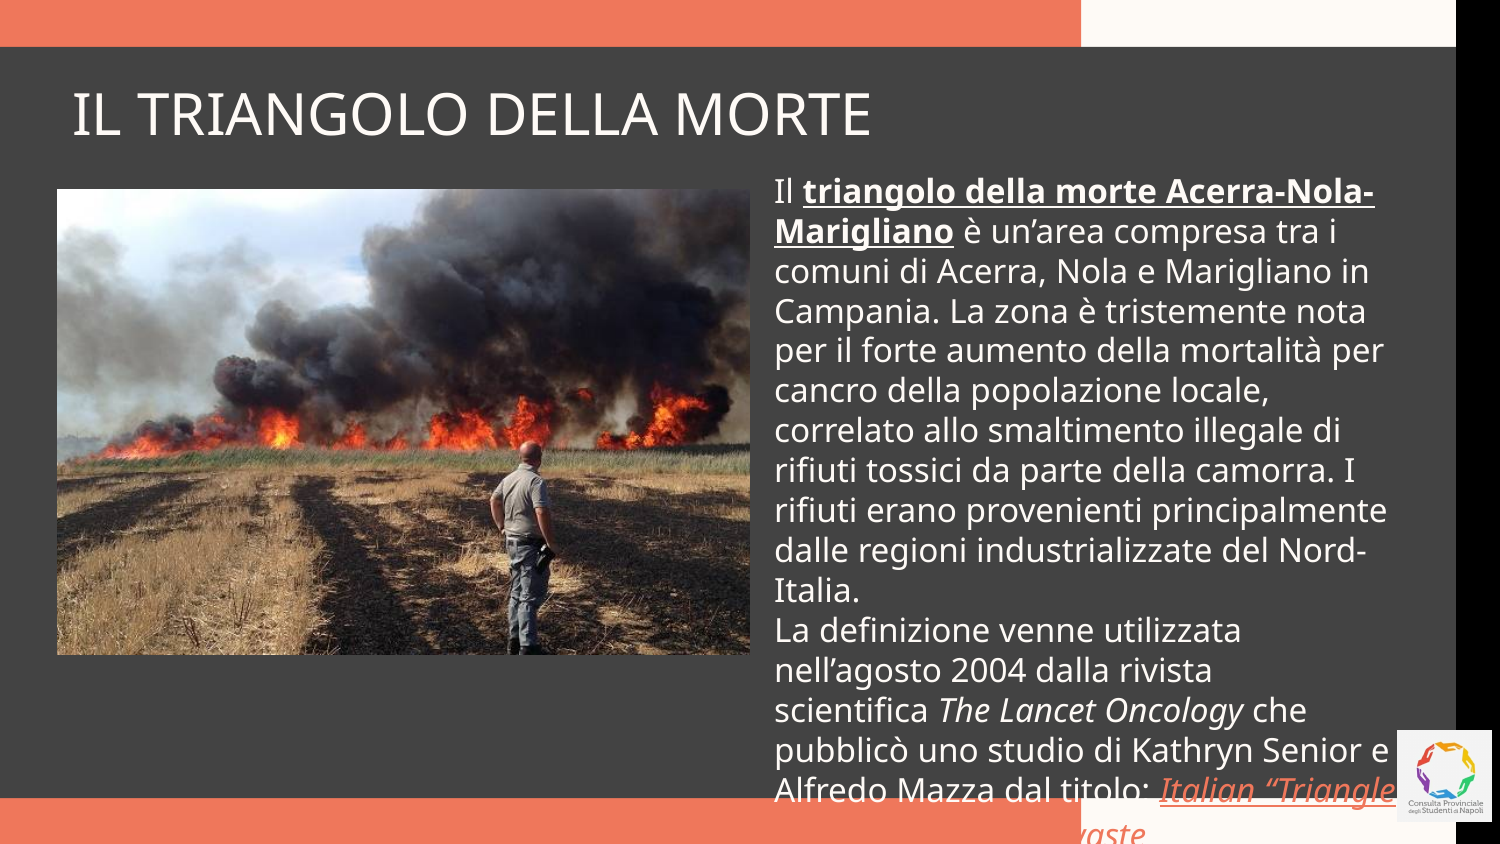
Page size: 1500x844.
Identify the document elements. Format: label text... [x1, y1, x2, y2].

picture [1397, 730, 1492, 822]
text_box Il triangolo della morte Acerra-Nola-Marigliano è un’area compresa tra i comuni di Acerra, Nola e Marigliano in Campania. La zona è tristemente nota per il forte aumento della mortalità per cancro della popolazione locale, correlato allo smaltimento illegale di rifiuti tossici da parte della camorra. I rifiuti erano provenienti principalmente dalle regioni industrializzate del Nord-Italia. La definizione venne utilizzata nell’agosto 2004 dalla rivista scientifica The Lancet Oncology che pubblicò uno studio di Kathryn Senior e Alfredo Mazza dal titolo: Italian “Triangle of death” linked to waste crisis (Il “Triangolo della morte” italiano connesso alla crisi dei rifiuti). [759, 162, 1434, 844]
title IL TRIANGOLO DELLA MORTE [57, 62, 1010, 190]
picture [56, 188, 751, 655]
